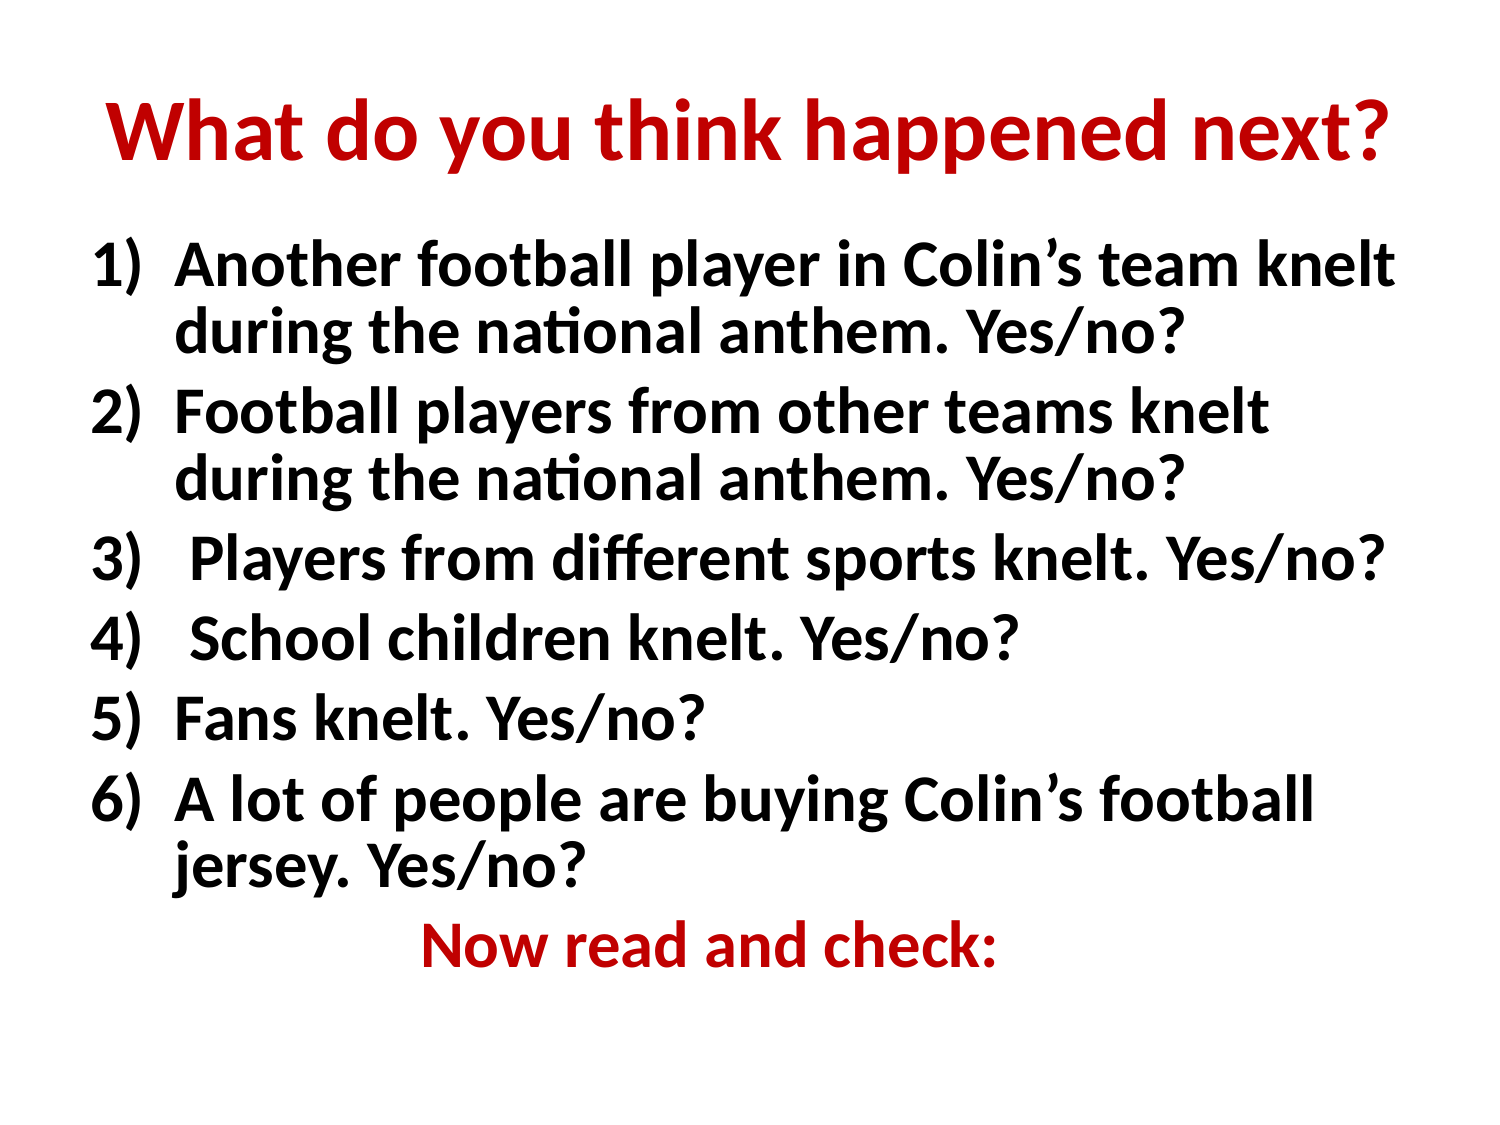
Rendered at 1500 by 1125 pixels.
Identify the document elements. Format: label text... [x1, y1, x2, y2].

title What do you think happened next? [75, 45, 1425, 149]
list Another football player in Colin’s team knelt during the national anthem. Yes/no? Football players from other teams knelt during the national anthem. Yes/no? 3) Players from different sports knelt. Yes/no? 4) School children knelt. Yes/no? Fans knelt. Yes/no? A lot of people are buying Colin’s football jersey. Yes/no? Now read and check: [75, 149, 1425, 1125]
